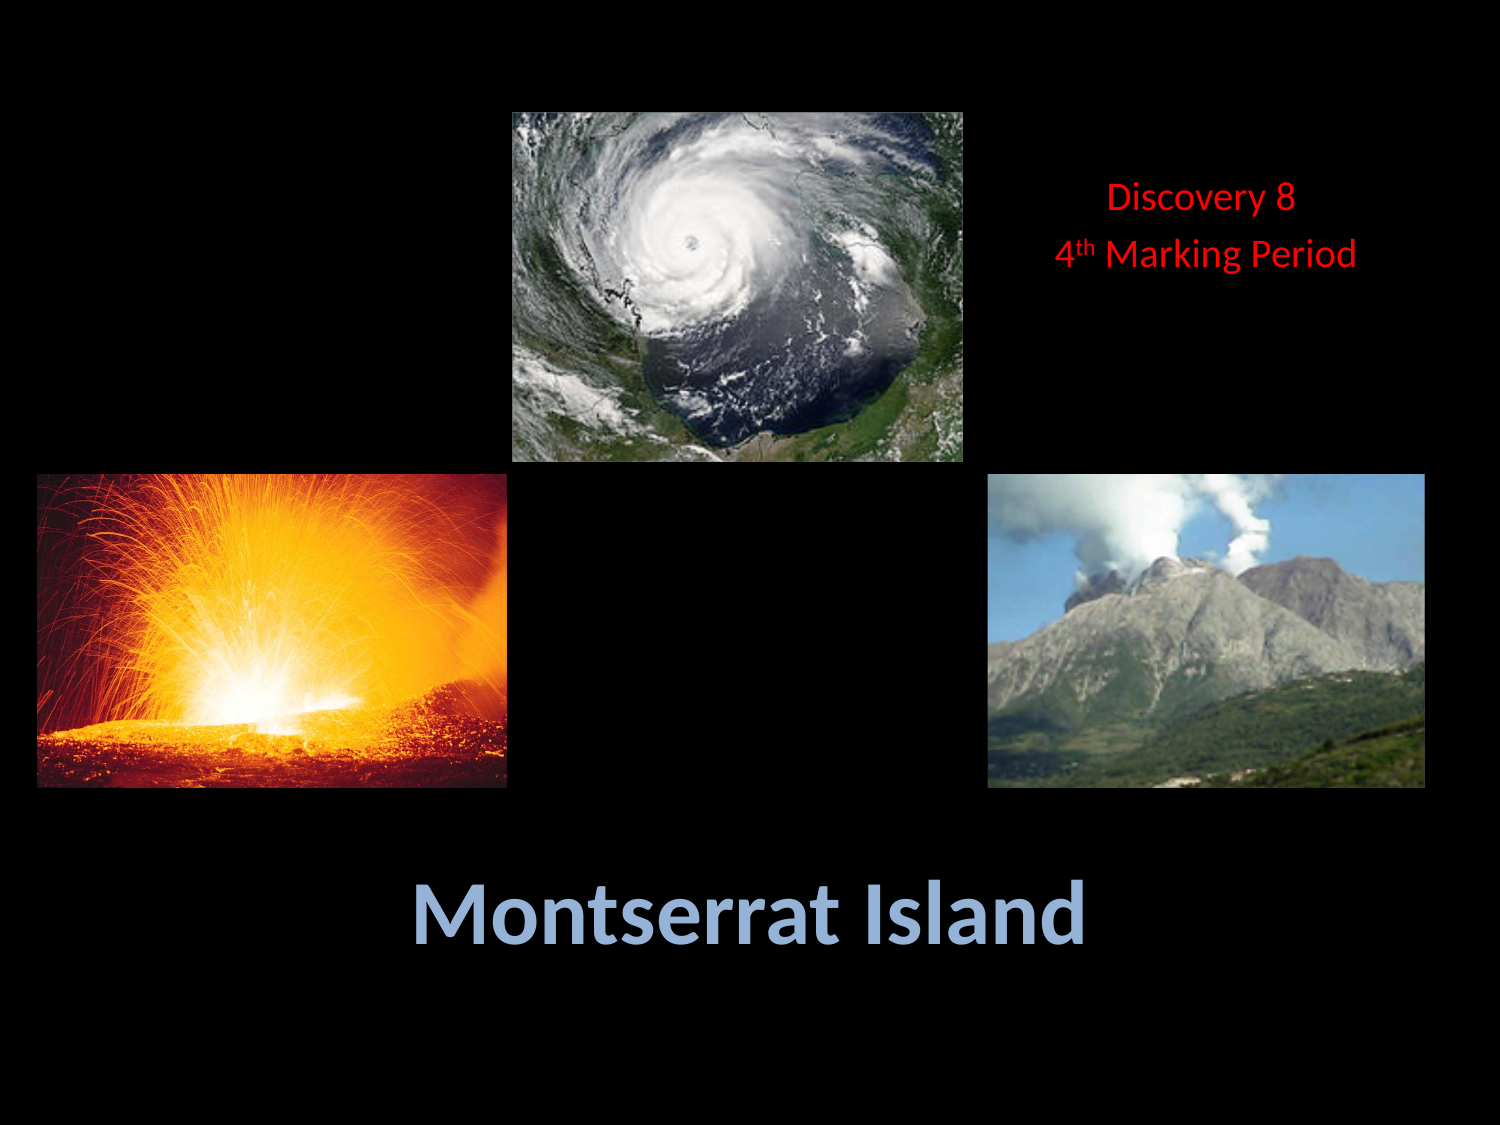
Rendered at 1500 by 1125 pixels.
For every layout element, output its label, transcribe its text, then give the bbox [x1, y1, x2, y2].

title Montserrat Island [75, 774, 1425, 1042]
picture [513, 61, 962, 513]
picture [987, 474, 1426, 788]
subtitle Discovery 8 4th Marking Period [1037, 162, 1375, 325]
picture [37, 474, 507, 788]
